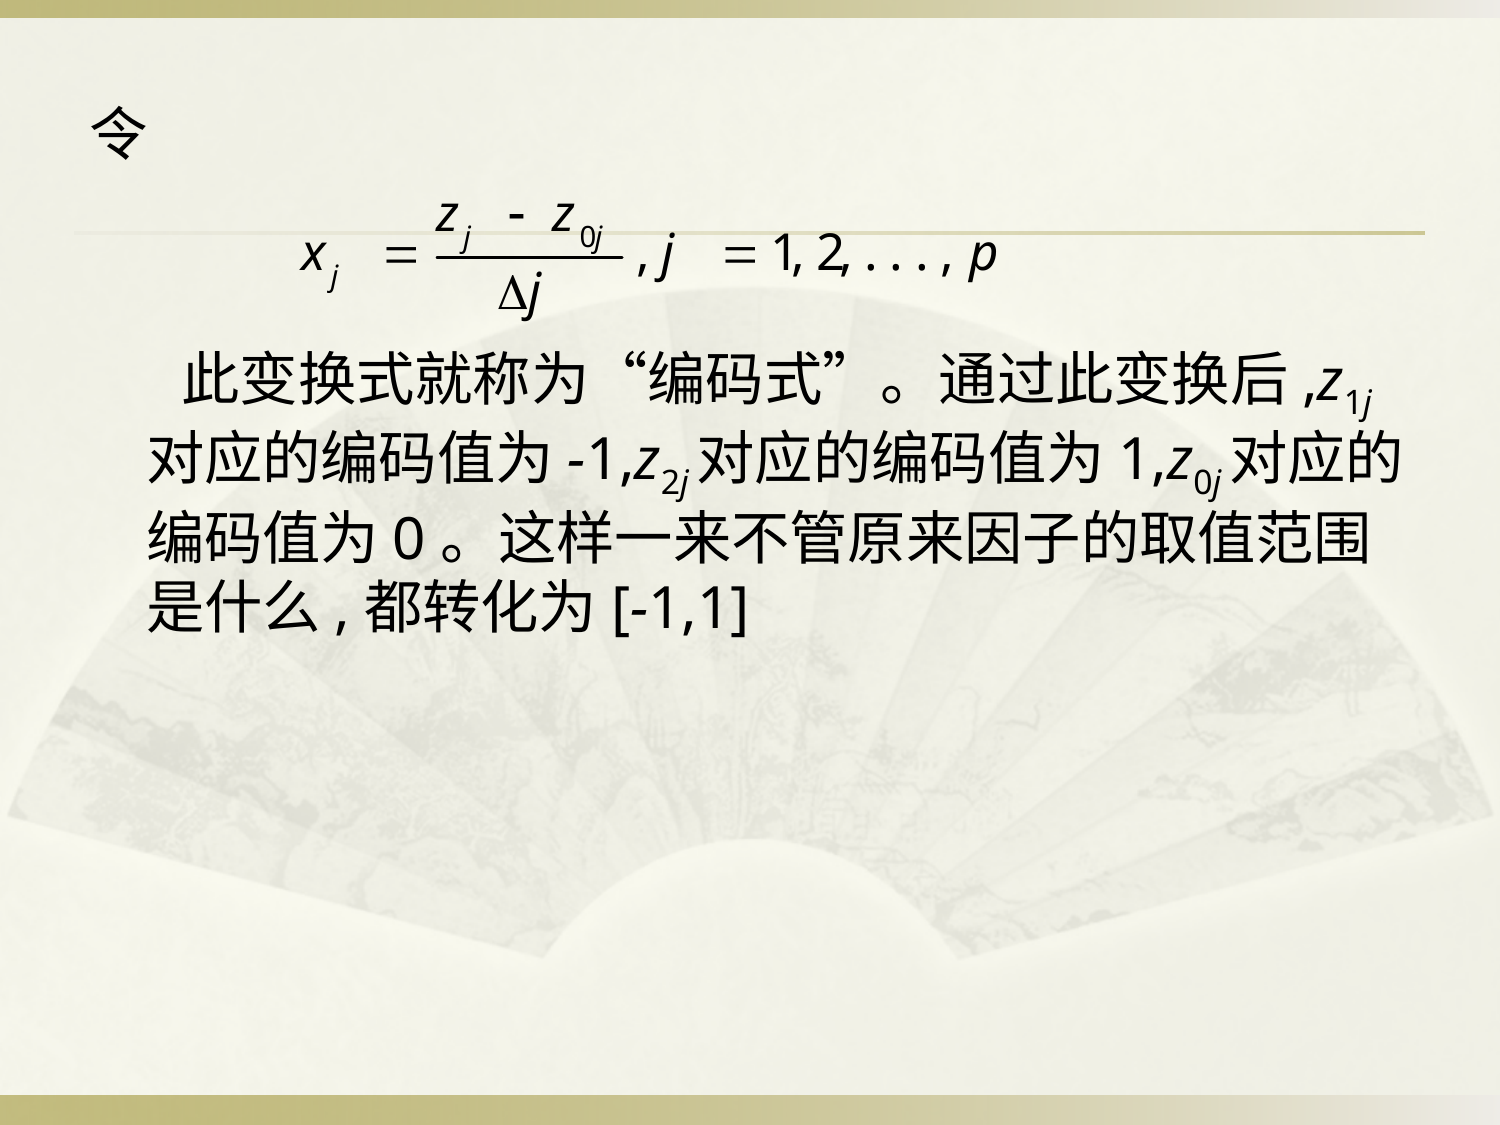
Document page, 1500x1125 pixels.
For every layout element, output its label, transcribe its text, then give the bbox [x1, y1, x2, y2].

list 令 此变换式就称为“编码式”。通过此变换后,z1j对应的编码值为-1,z2j对应的编码值为1,z0j对应的编码值为0。这样一来不管原来因子的取值范围是什么,都转化为[-1,1] [75, 90, 1425, 1032]
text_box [295, 176, 1011, 327]
